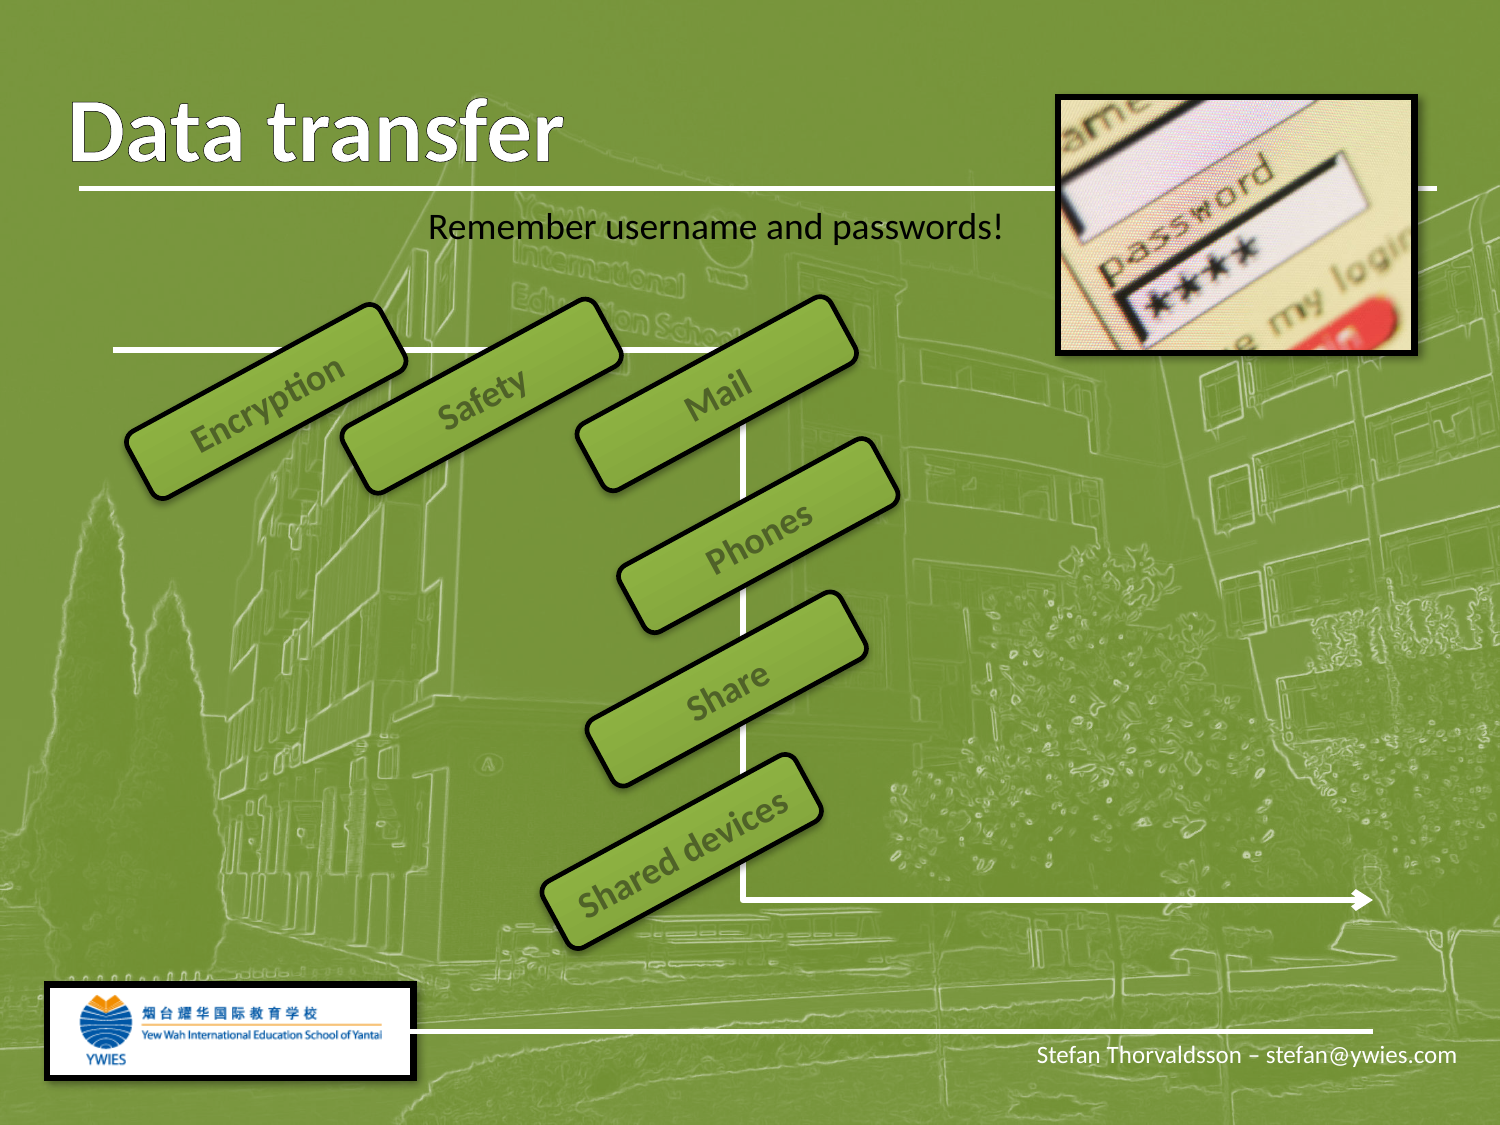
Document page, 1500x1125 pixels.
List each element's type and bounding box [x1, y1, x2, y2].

picture [0, 0, 1500, 1125]
text_box [112, 349, 1374, 901]
